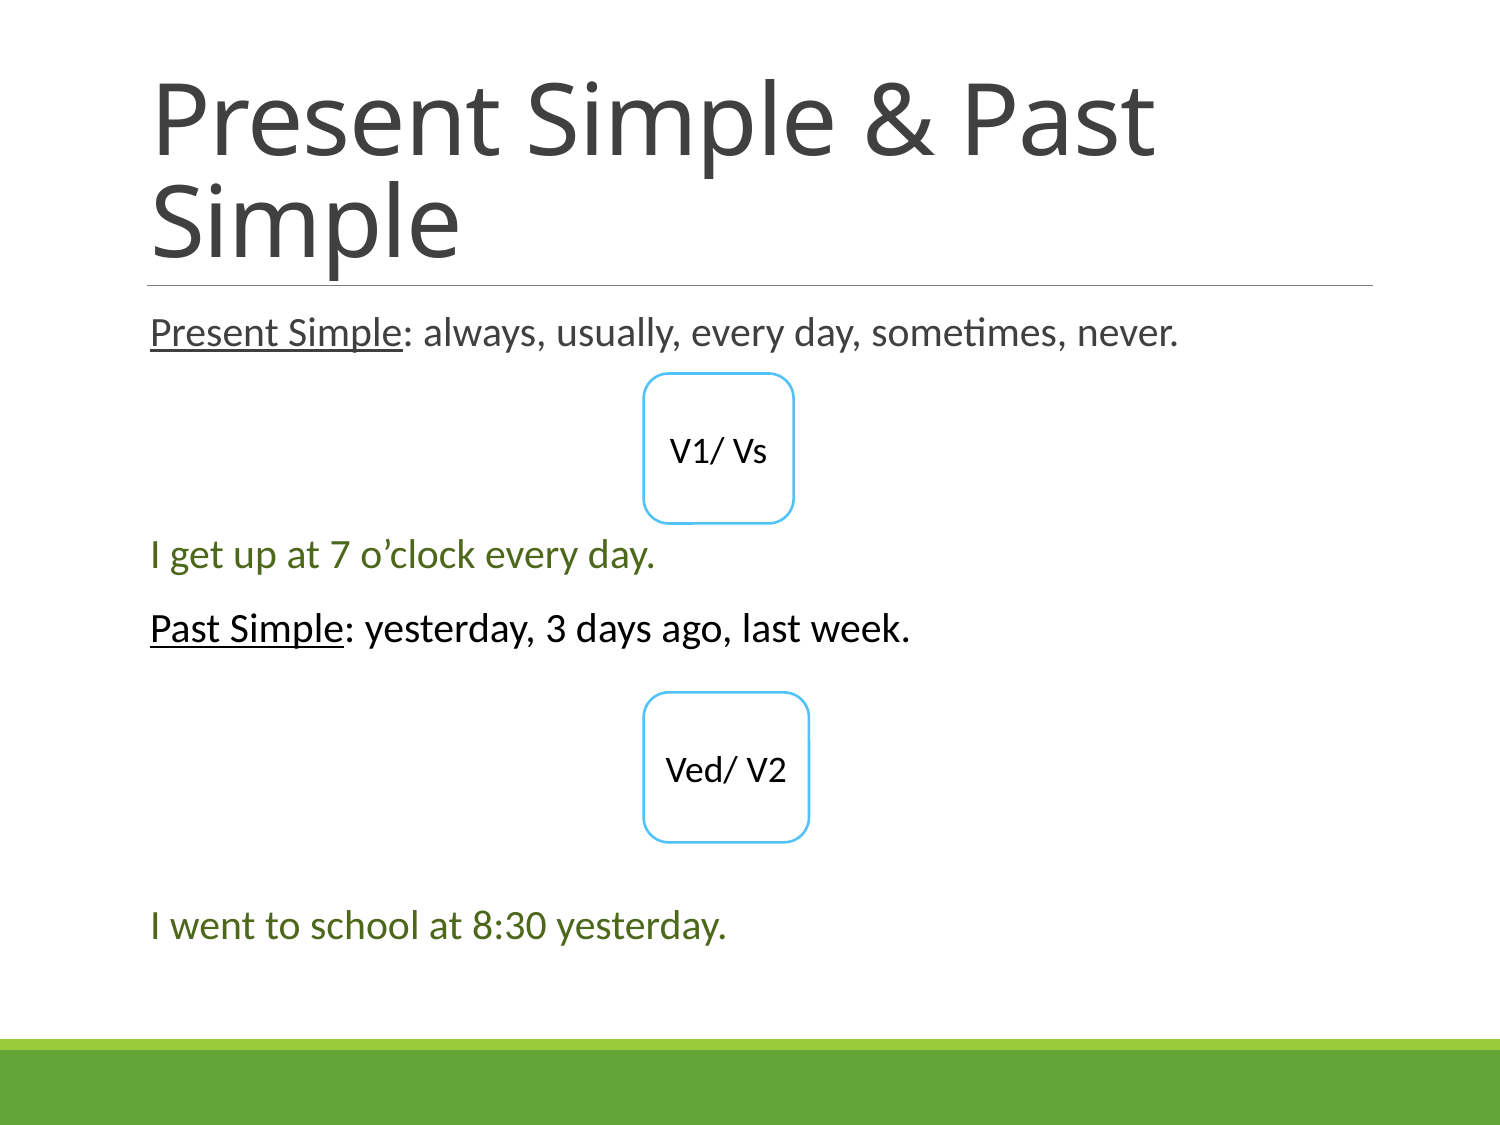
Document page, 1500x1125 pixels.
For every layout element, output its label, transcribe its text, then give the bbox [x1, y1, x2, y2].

title Present Simple & Past Simple [135, 47, 1373, 285]
list Present Simple: always, usually, every day, sometimes, never. I get up at 7 o’clock every day. Past Simple: yesterday, 3 days ago, last week. I went to school at 8:30 yesterday. [135, 302, 1373, 963]
text_box V1/ Vs [642, 372, 795, 525]
text_box Ved/ V2 [642, 691, 811, 844]
